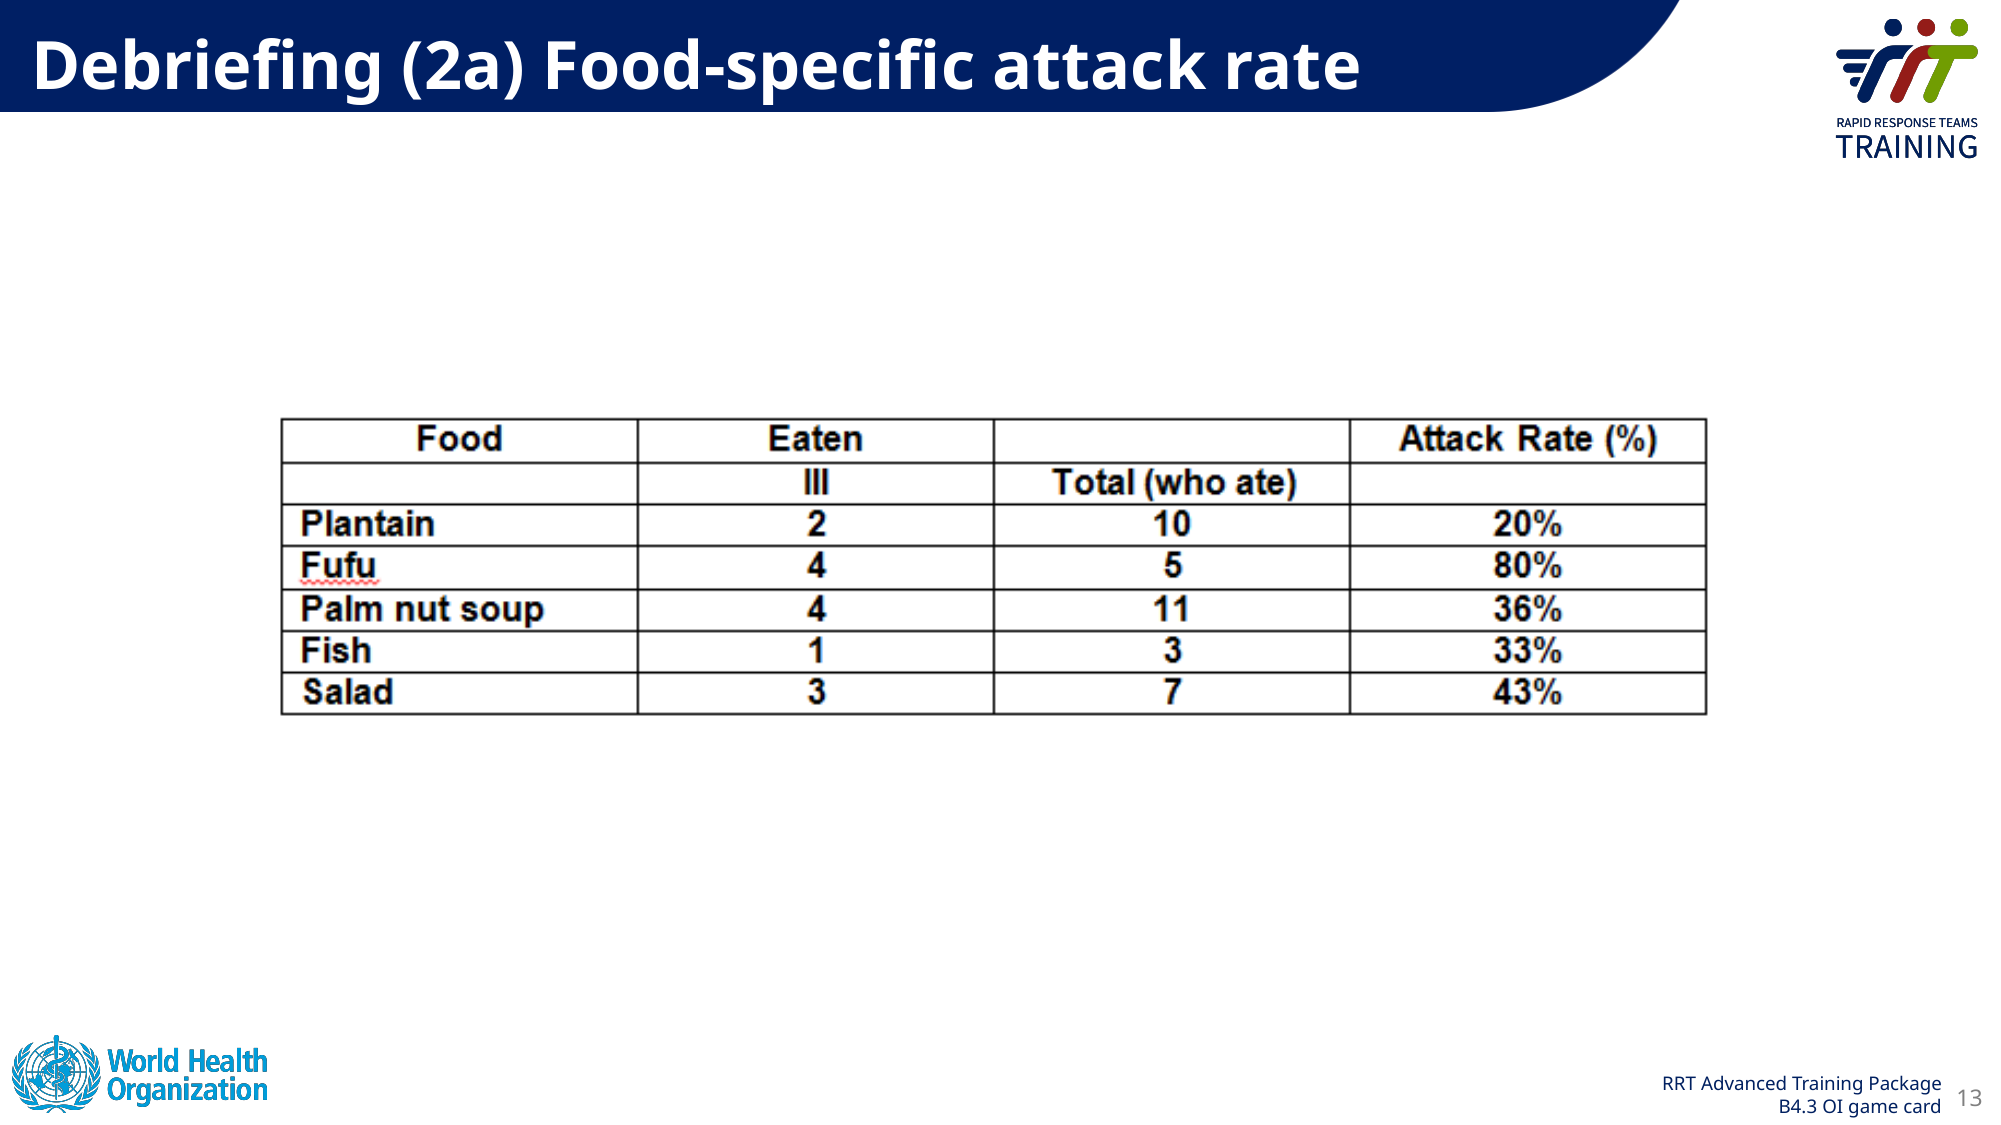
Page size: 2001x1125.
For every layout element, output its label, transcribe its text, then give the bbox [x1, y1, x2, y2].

picture [46, 1056, 54, 1062]
picture [0, 0, 1708, 112]
picture [24, 1054, 36, 1087]
picture [265, 385, 1735, 740]
picture [40, 1062, 47, 1070]
picture [34, 1054, 43, 1078]
picture [50, 1108, 62, 1113]
picture [36, 1088, 78, 1105]
picture [12, 1083, 48, 1113]
picture [71, 1053, 90, 1091]
text_box Debriefing (2a) Food-specific attack rate [23, 15, 1580, 121]
picture [12, 1035, 54, 1068]
picture [30, 1083, 37, 1091]
picture [59, 1035, 267, 1113]
picture [22, 1062, 26, 1077]
picture [1835, 19, 1978, 167]
